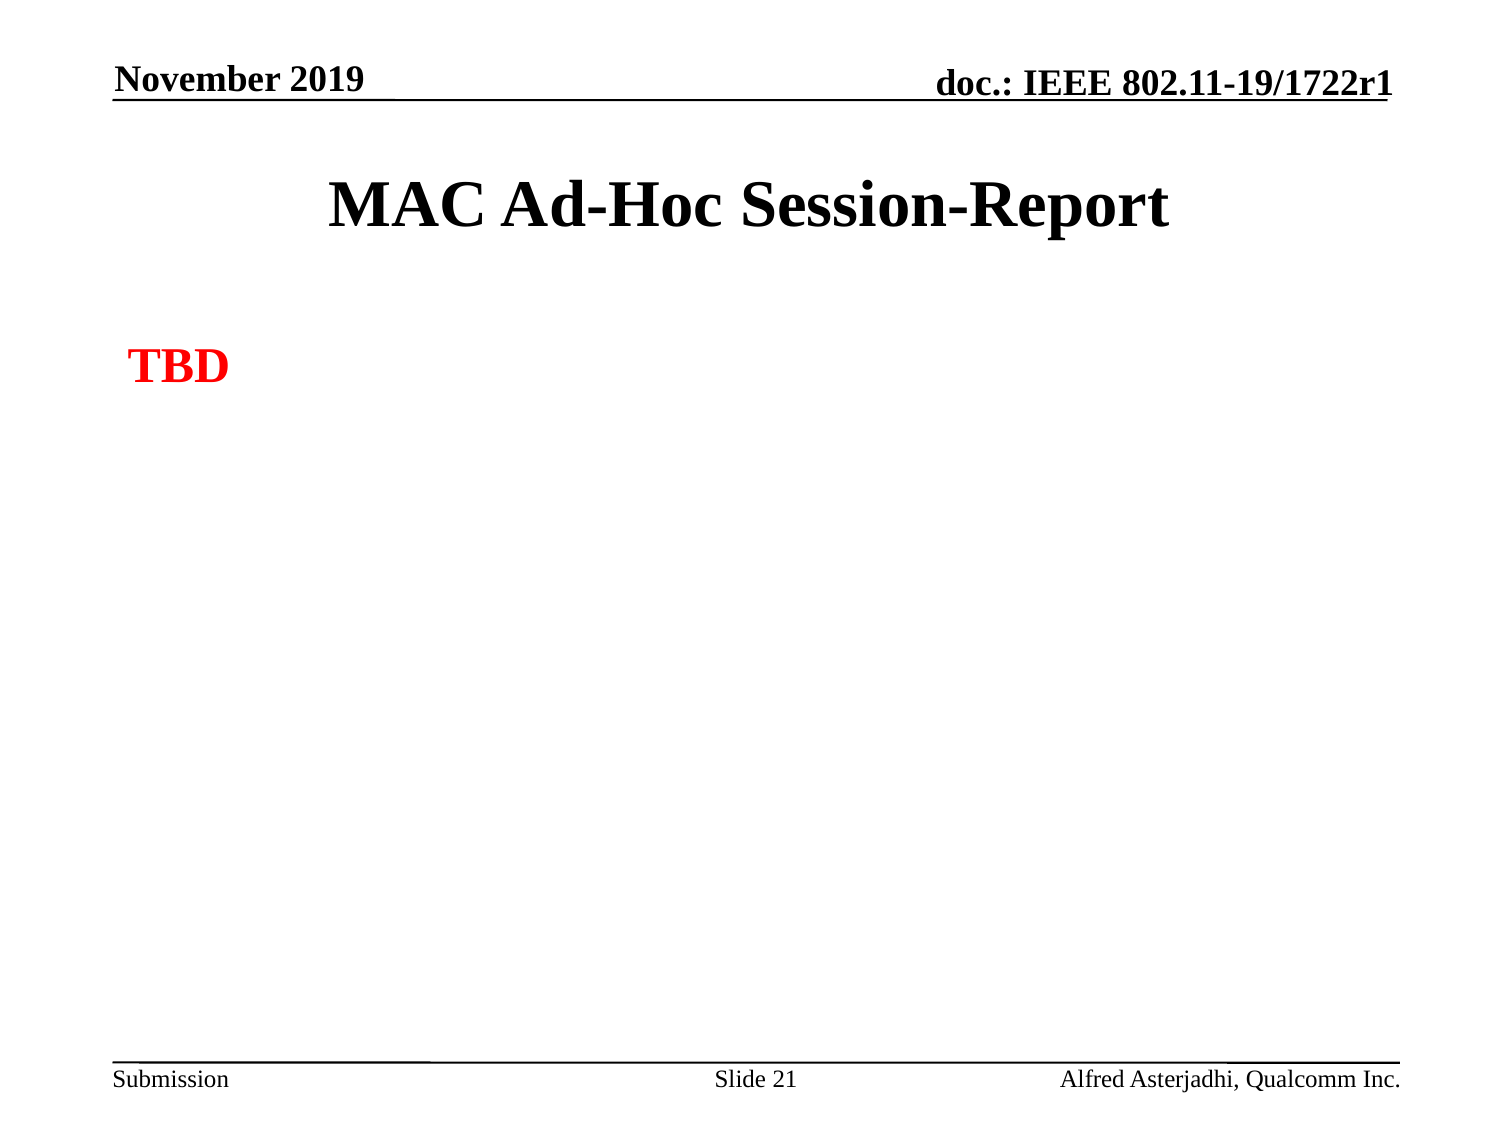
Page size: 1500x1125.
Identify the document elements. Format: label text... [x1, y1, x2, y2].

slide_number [114, 54, 423, 100]
title MAC Ad-Hoc Session-Report [112, 112, 1388, 288]
slide_number Slide 21 [712, 1061, 800, 1123]
footer Alfred Asterjadhi, Qualcomm Inc. [878, 1061, 1402, 1093]
list TBD [112, 324, 1388, 1000]
